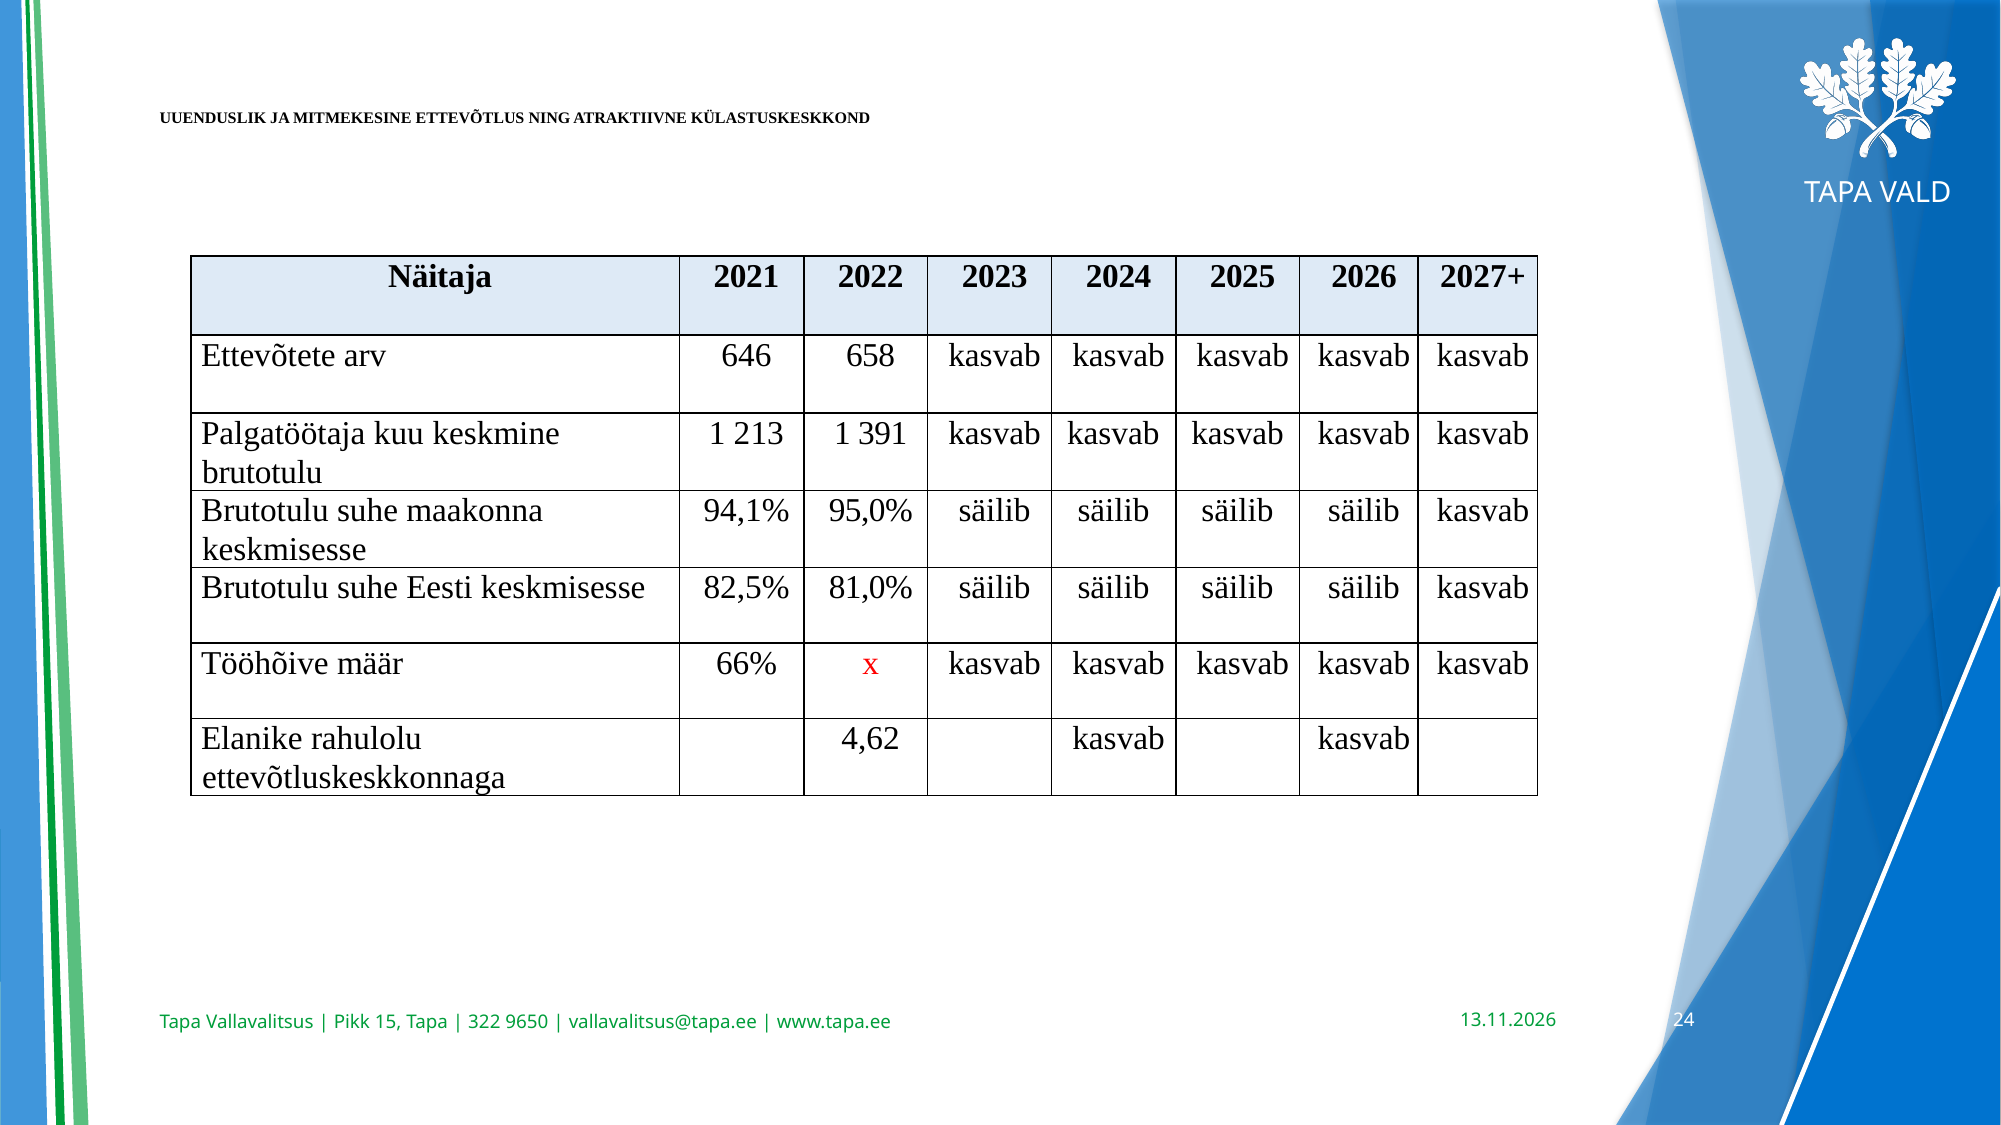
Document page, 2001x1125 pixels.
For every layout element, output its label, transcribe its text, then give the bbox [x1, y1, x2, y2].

table_header 2022 [805, 257, 927, 334]
table_cell kasvab [1177, 414, 1299, 490]
title UUENDUSLIK JA MITMEKESINE ETTEVÕTLUS NING ATRAKTIIVNE KÜLASTUSKESKKOND [144, 99, 1710, 193]
table_cell [928, 719, 1051, 795]
table_cell Brutotulu suhe maakonna keskmisesse [192, 491, 679, 567]
table_cell säilib [1052, 568, 1175, 642]
table_cell kasvab [1052, 414, 1175, 490]
table_cell [680, 719, 803, 795]
table_cell kasvab [928, 414, 1051, 490]
table_cell kasvab [1419, 336, 1537, 412]
table_cell kasvab [1052, 719, 1175, 795]
table_cell 94,1% [680, 491, 803, 567]
table_cell kasvab [1419, 644, 1537, 718]
table_cell kasvab [1300, 644, 1417, 718]
table_cell säilib [1177, 568, 1299, 642]
table_cell kasvab [928, 336, 1051, 412]
table_cell säilib [928, 568, 1051, 642]
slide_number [1421, 990, 1572, 1051]
table_cell 1 391 [805, 414, 927, 490]
table_cell Brutotulu suhe Eesti keskmisesse [192, 568, 679, 642]
table_cell kasvab [1052, 336, 1175, 412]
table_header 2027+ [1419, 257, 1537, 334]
table_cell kasvab [1300, 336, 1417, 412]
table_cell 4,62 [805, 719, 927, 795]
table_cell Ettevõtete arv [192, 336, 679, 412]
table_cell kasvab [1052, 644, 1175, 718]
table_cell Tööhõive määr [192, 644, 679, 718]
table_cell säilib [1300, 491, 1417, 567]
table_header 2026 [1300, 257, 1417, 334]
table_cell Elanike rahulolu ettevõtluskeskkonnaga [192, 719, 679, 795]
table_cell säilib [1052, 491, 1175, 567]
slide_number 24 [1597, 990, 1710, 1051]
picture [1800, 38, 1956, 158]
footer Tapa Vallavalitsus | Pikk 15, Tapa | 322 9650 | vallavalitsus@tapa.ee | www.tapa.ee [144, 992, 1396, 1053]
table_cell x [805, 644, 927, 718]
table_cell kasvab [1300, 719, 1417, 795]
table_cell 95,0% [805, 491, 927, 567]
table_cell kasvab [1177, 644, 1299, 718]
table_cell kasvab [1419, 568, 1537, 642]
table_cell 66% [680, 644, 803, 718]
table_header 2021 [680, 257, 803, 334]
table_cell Palgatöötaja kuu keskmine brutotulu [192, 414, 679, 490]
table_cell säilib [1300, 568, 1417, 642]
table_cell kasvab [1177, 336, 1299, 412]
table_header Näitaja [192, 257, 679, 334]
table_cell kasvab [1300, 414, 1417, 490]
table_cell kasvab [1419, 414, 1537, 490]
table_cell 646 [680, 336, 803, 412]
table_cell säilib [928, 491, 1051, 567]
table_header 2025 [1177, 257, 1299, 334]
table_header 2024 [1052, 257, 1175, 334]
table_cell säilib [1177, 491, 1299, 567]
table_cell 1 213 [680, 414, 803, 490]
table_cell 658 [805, 336, 927, 412]
table_header 2023 [928, 257, 1051, 334]
table_cell [1419, 719, 1537, 795]
table_cell 81,0% [805, 568, 927, 642]
table_cell kasvab [928, 644, 1051, 718]
table_cell [1177, 719, 1299, 795]
table_cell 82,5% [680, 568, 803, 642]
table_cell kasvab [1419, 491, 1537, 567]
